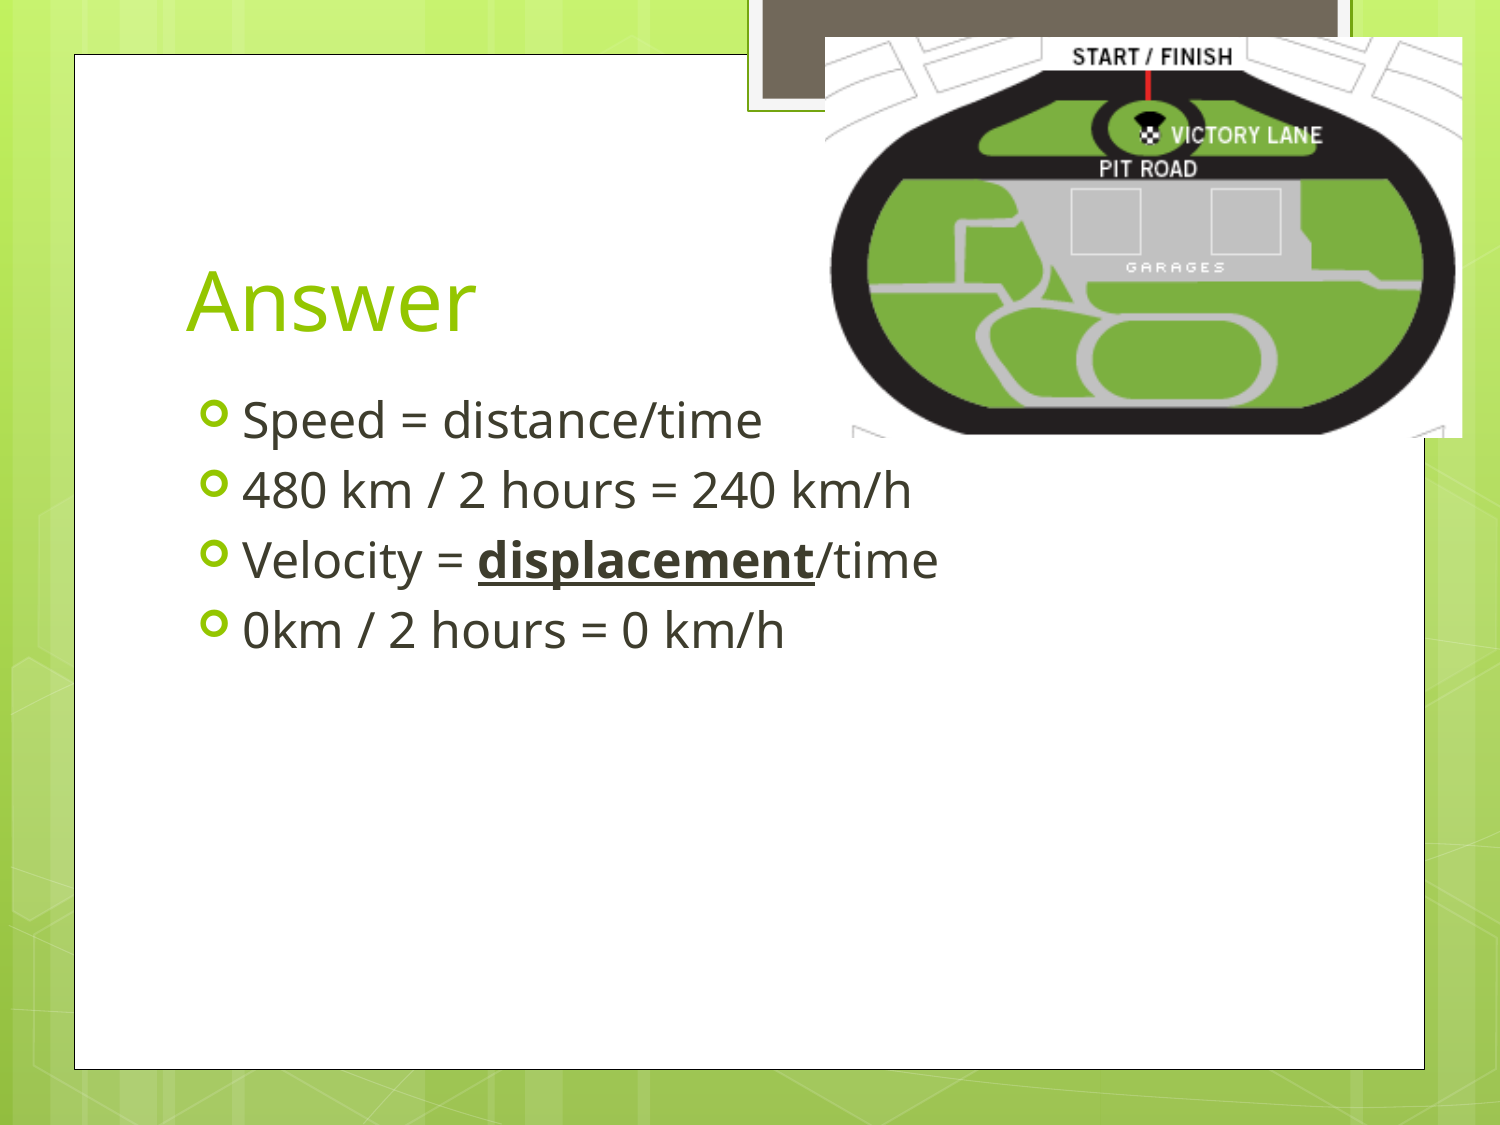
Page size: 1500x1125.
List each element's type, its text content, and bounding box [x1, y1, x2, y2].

picture [824, 37, 1463, 438]
list Speed = distance/time 480 km / 2 hours = 240 km/h Velocity = displacement/time 0km / 2 hours = 0 km/h [171, 381, 1283, 957]
title Answer [171, 168, 818, 357]
